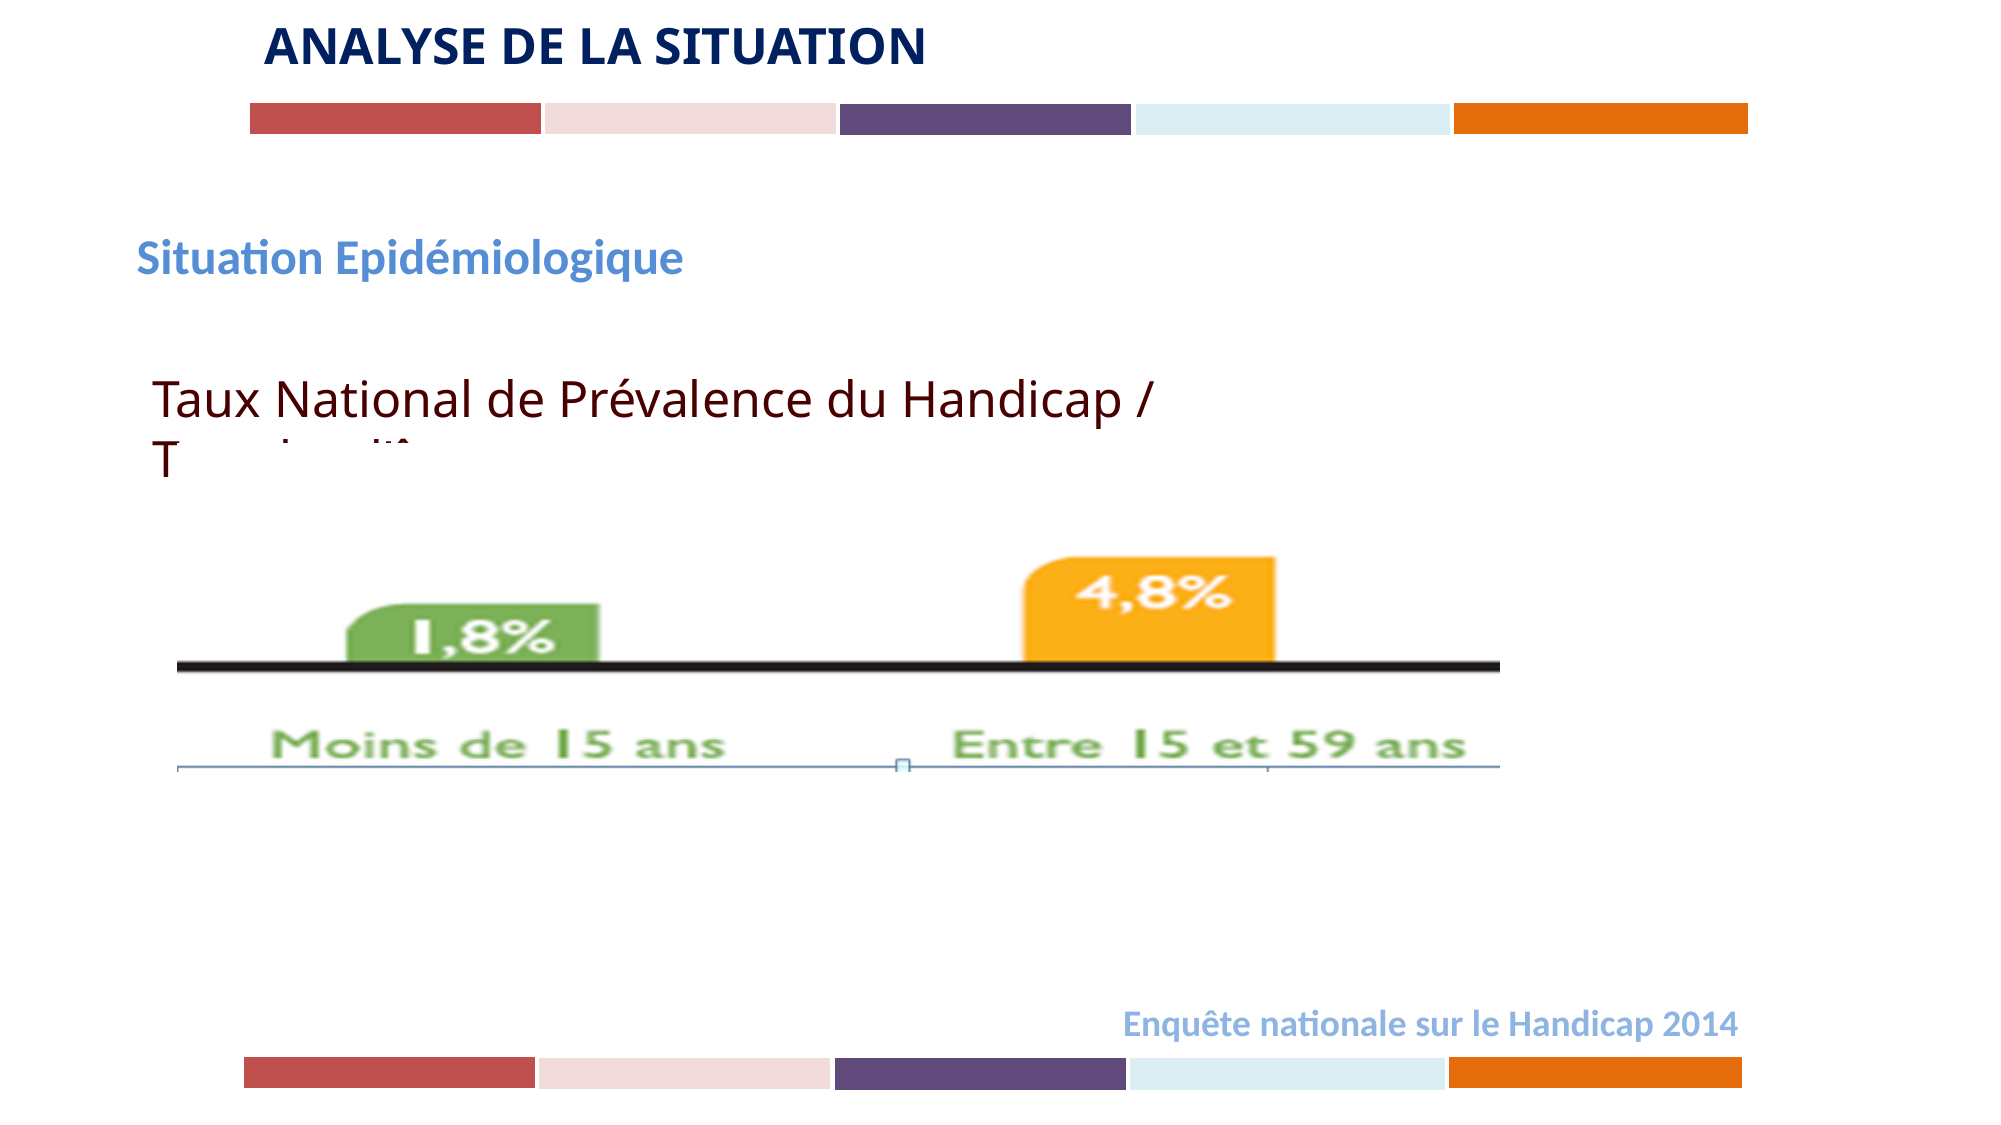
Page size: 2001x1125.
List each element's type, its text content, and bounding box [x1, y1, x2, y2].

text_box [241, 1054, 1745, 1093]
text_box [247, 100, 1751, 138]
text_box ANALYSE DE LA SITUATION [249, 7, 1056, 82]
text_box Situation Epidémiologique [121, 216, 1484, 352]
picture [177, 443, 1500, 772]
text_box Enquête nationale sur le Handicap 2014 [1099, 901, 2000, 1052]
text_box Taux National de Prévalence du Handicap / Tranche d’âge [137, 360, 1343, 496]
